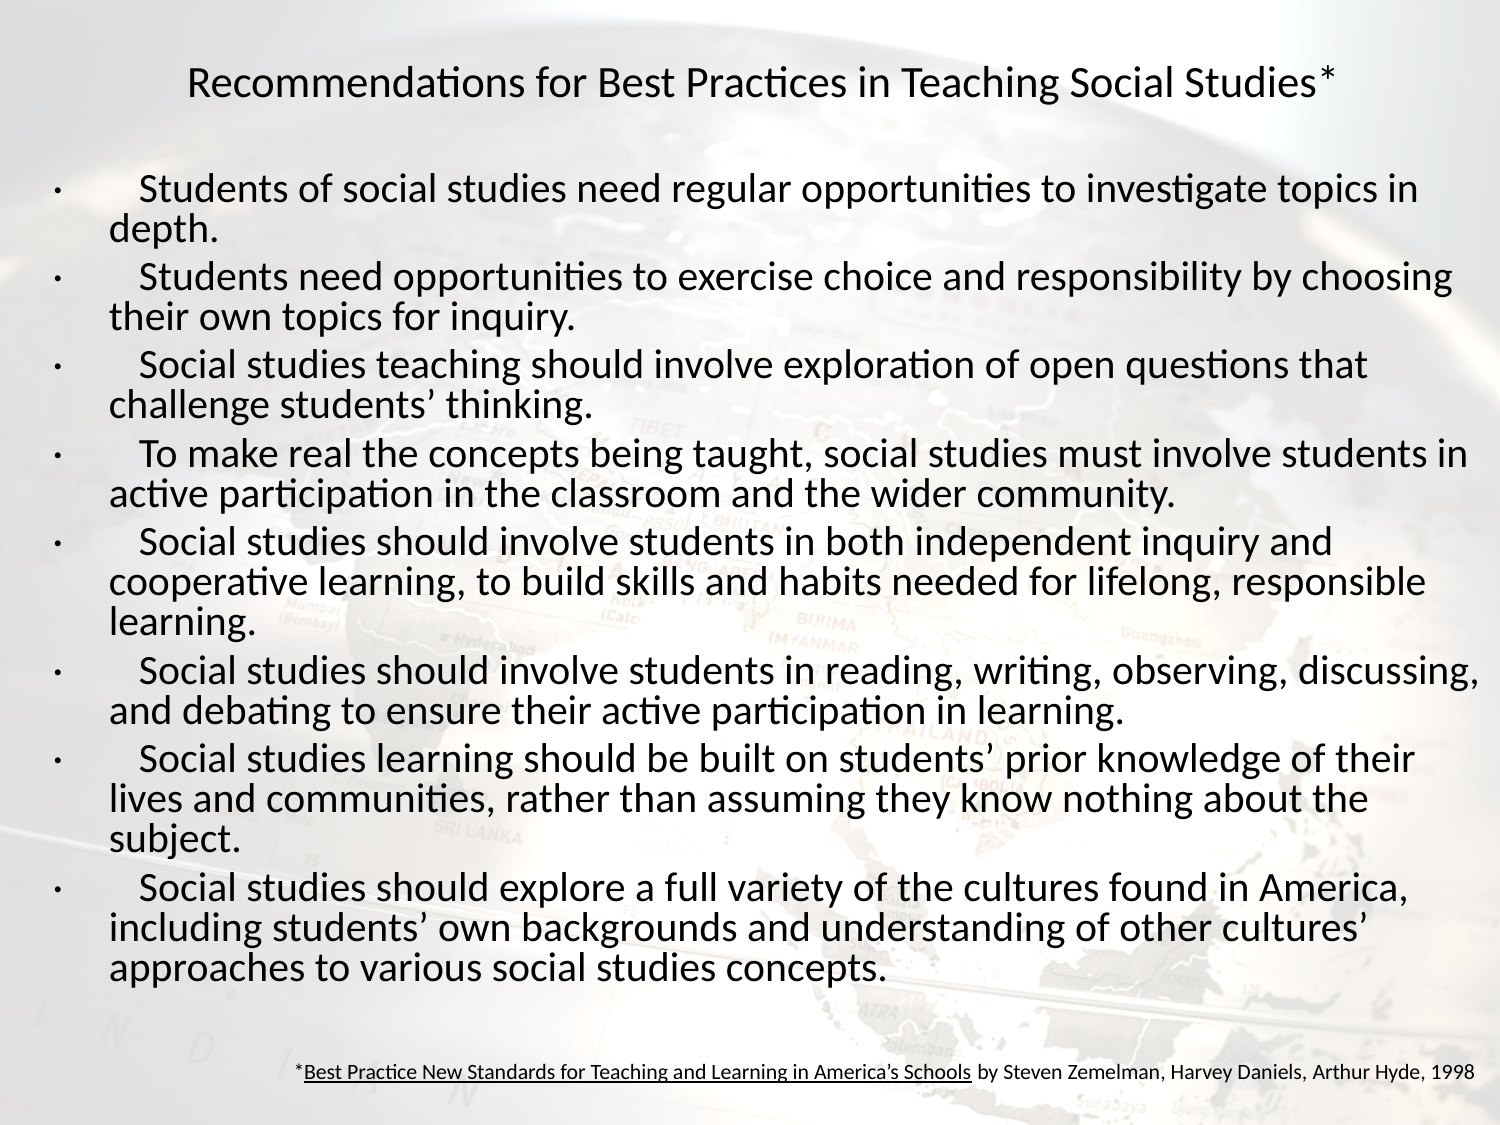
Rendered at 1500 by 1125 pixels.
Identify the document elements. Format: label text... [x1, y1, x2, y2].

list · Students of social studies need regular opportunities to investigate topics in depth. · Students need opportunities to exercise choice and responsibility by choosing their own topics for inquiry. · Social studies teaching should involve exploration of open questions that challenge students’ thinking. · To make real the concepts being taught, social studies must involve students in active participation in the classroom and the wider community. · Social studies should involve students in both independent inquiry and cooperative learning, to build skills and habits needed for lifelong, responsible learning. · Social studies should involve students in reading, writing, observing, discussing, and debating to ensure their active participation in learning. · Social studies learning should be built on students’ prior knowledge of their lives and communities, rather than assuming they know nothing about the subject. · Social studies should explore a full variety of the cultures found in America, including students’ own backgrounds and understanding of other cultures’ approaches to various social studies concepts. *Best Practice New Standards for Teaching and Learning in America’s Schools by Steven Zemelman, Harvey Daniels, Arthur Hyde, 1998 [37, 162, 1500, 1125]
title Recommendations for Best Practices in Teaching Social Studies* [162, 37, 1375, 162]
